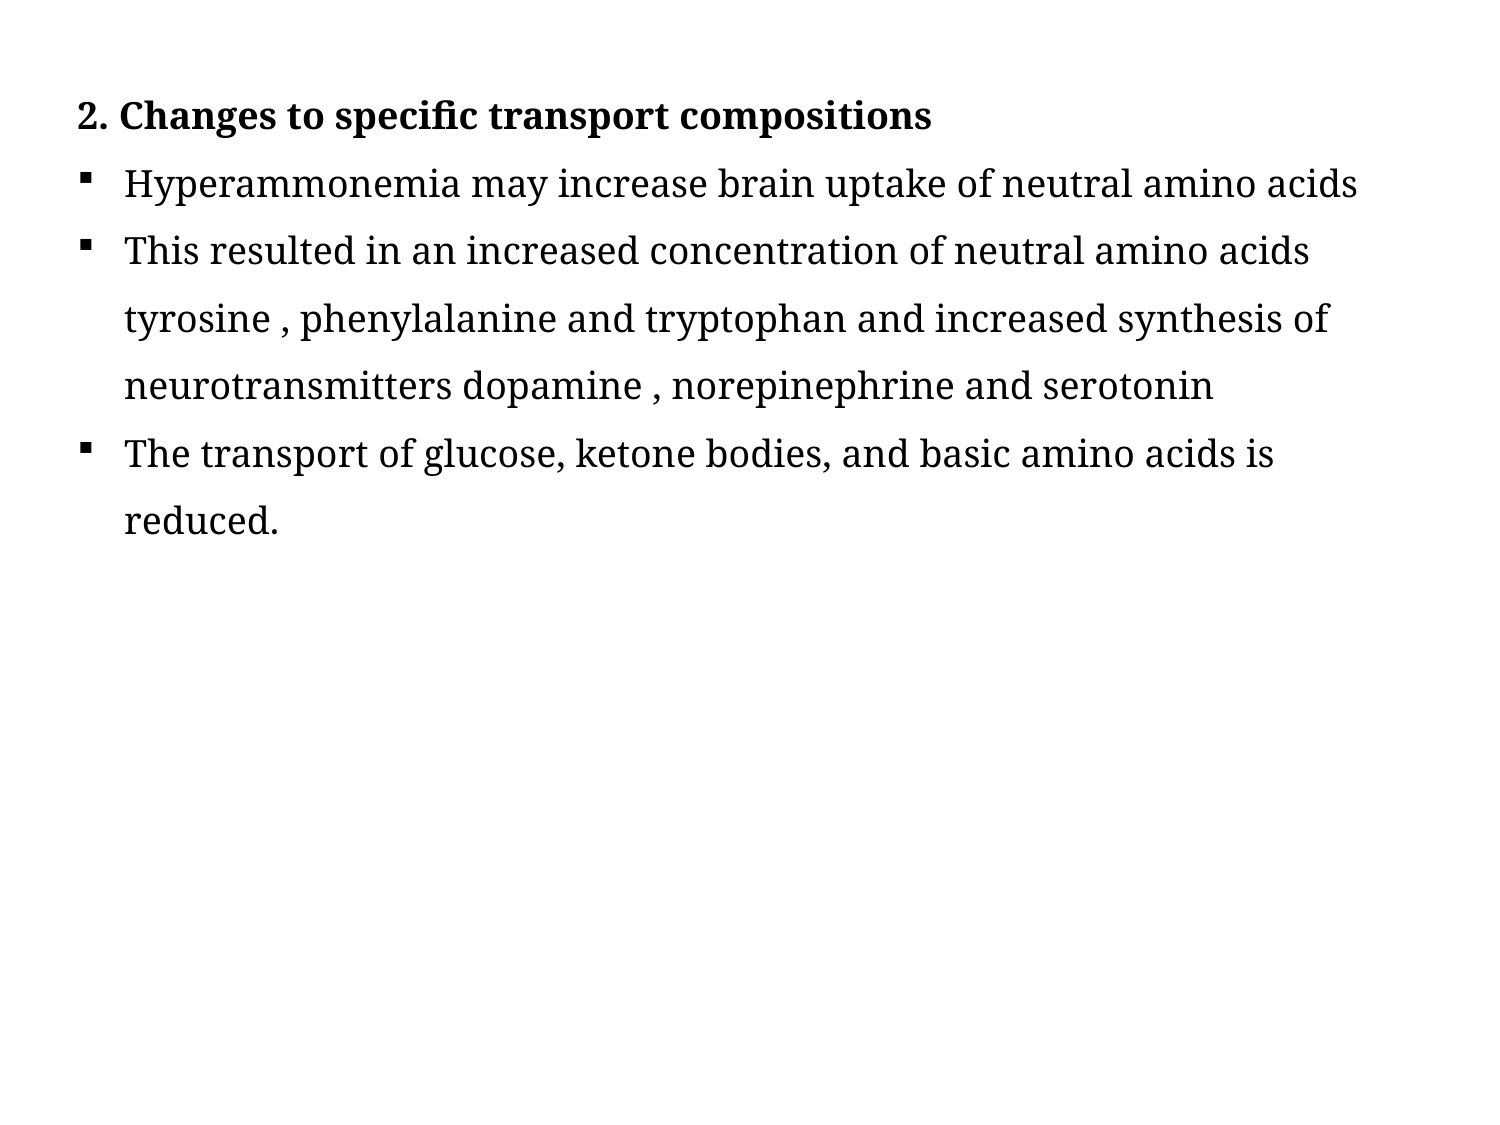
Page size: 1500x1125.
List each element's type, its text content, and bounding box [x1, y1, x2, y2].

text_box 2. Changes to specific transport compositions Hyperammonemia may increase brain uptake of neutral amino acids This resulted in an increased concentration of neutral amino acids tyrosine , phenylalanine and tryptophan and increased synthesis of neurotransmitters dopamine , norepinephrine and serotonin The transport of glucose, ketone bodies, and basic amino acids is reduced. [62, 62, 1450, 618]
